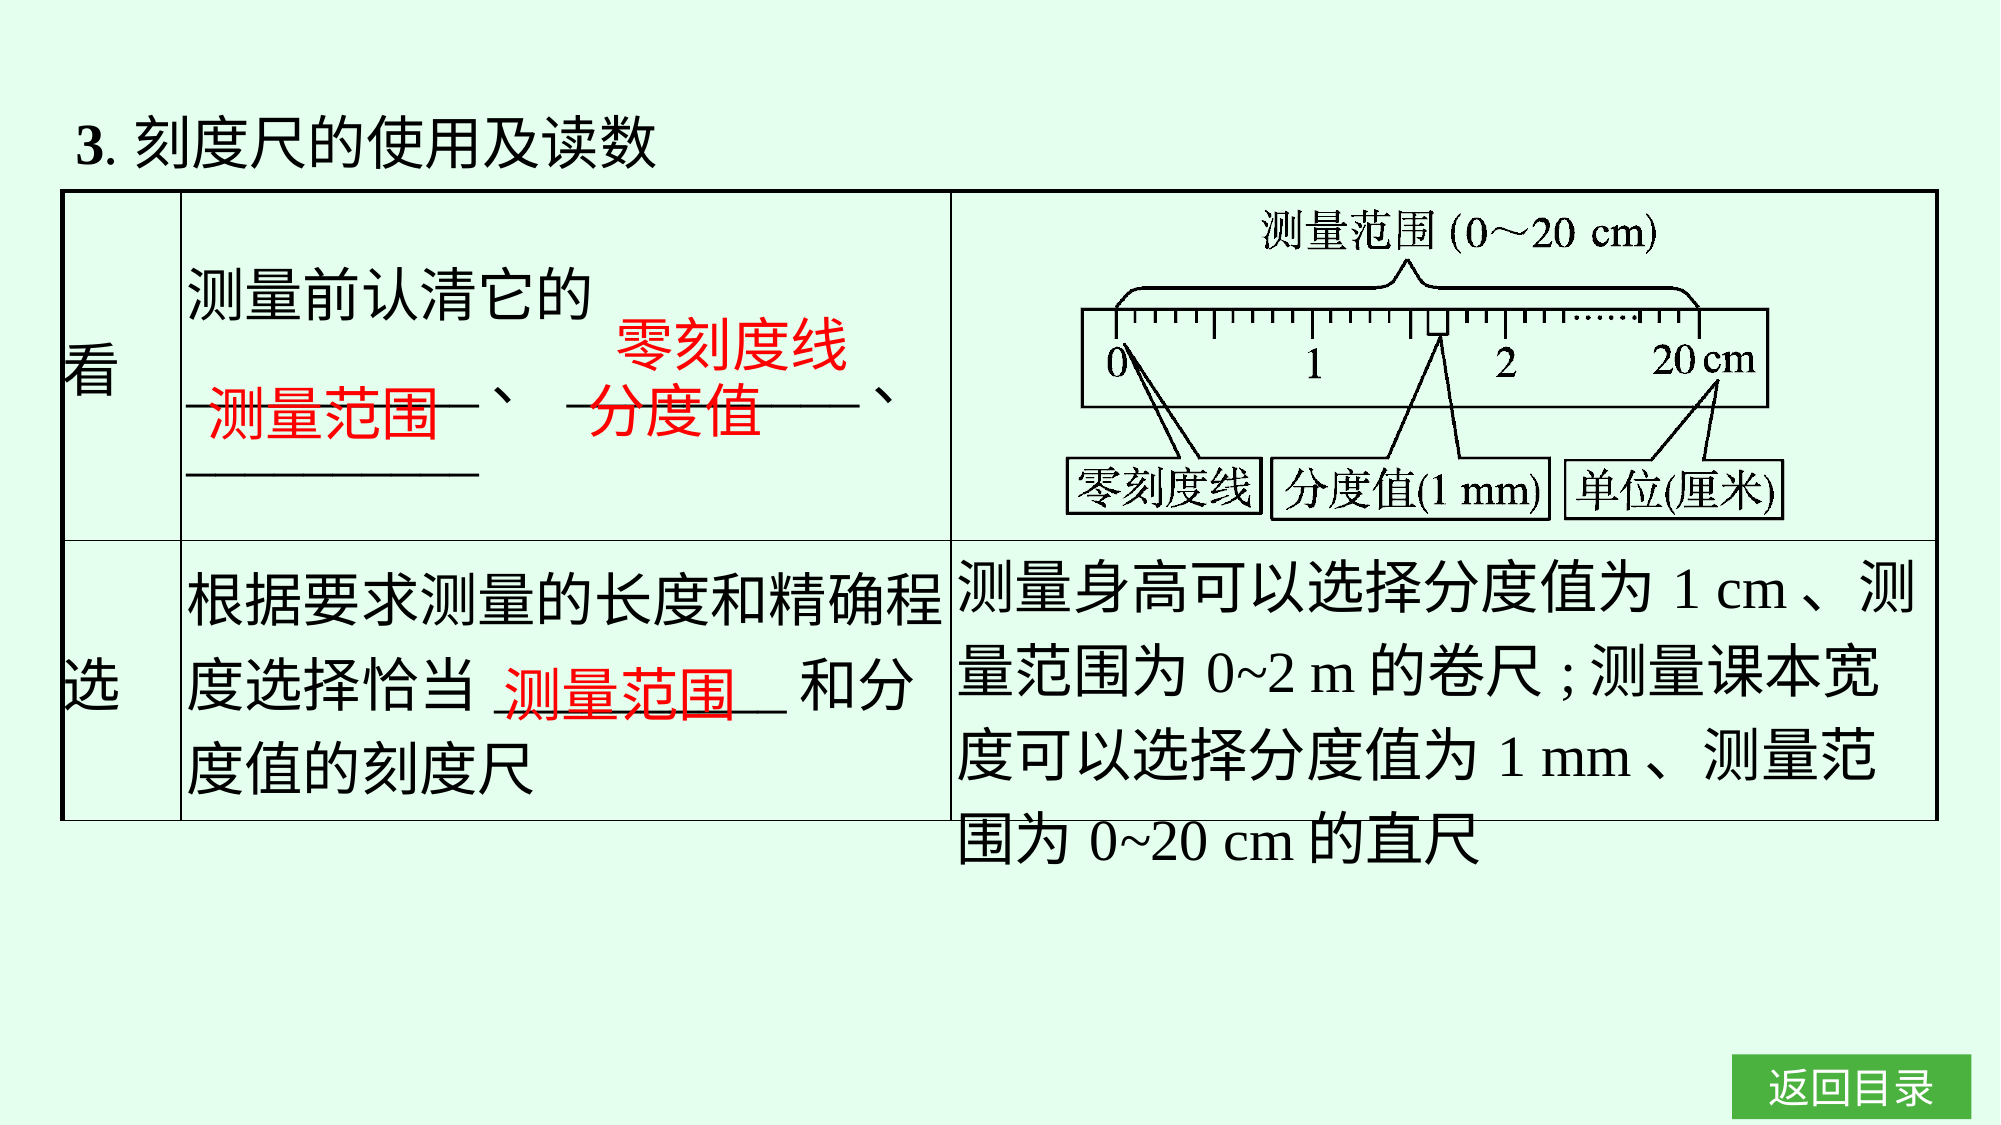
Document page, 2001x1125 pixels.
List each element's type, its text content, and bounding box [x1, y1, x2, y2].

table_header 看 [65, 193, 180, 540]
picture [1063, 205, 1787, 523]
table_cell 测量身高可以选择分度值为1 cm、测量范围为0~2 m的卷尺;测量课本宽度可以选择分度值为1 mm、测量范围为0~20 cm的直尺 [952, 541, 1935, 820]
table_cell 根据要求测量的长度和精确程度选择恰当__________和分度值的刻度尺 [182, 541, 950, 820]
text_box 零刻度线 [601, 279, 877, 385]
text_box 测量范围 [489, 629, 765, 735]
table_header [952, 193, 1935, 540]
text_box 分度值 [572, 345, 791, 452]
text_box 测量范围 [192, 348, 469, 454]
table_header 测量前认清它的__________、__________、__________ [182, 193, 950, 540]
text_box 3.刻度尺的使用及读数 [60, 78, 686, 185]
table_cell 选 [65, 541, 180, 820]
